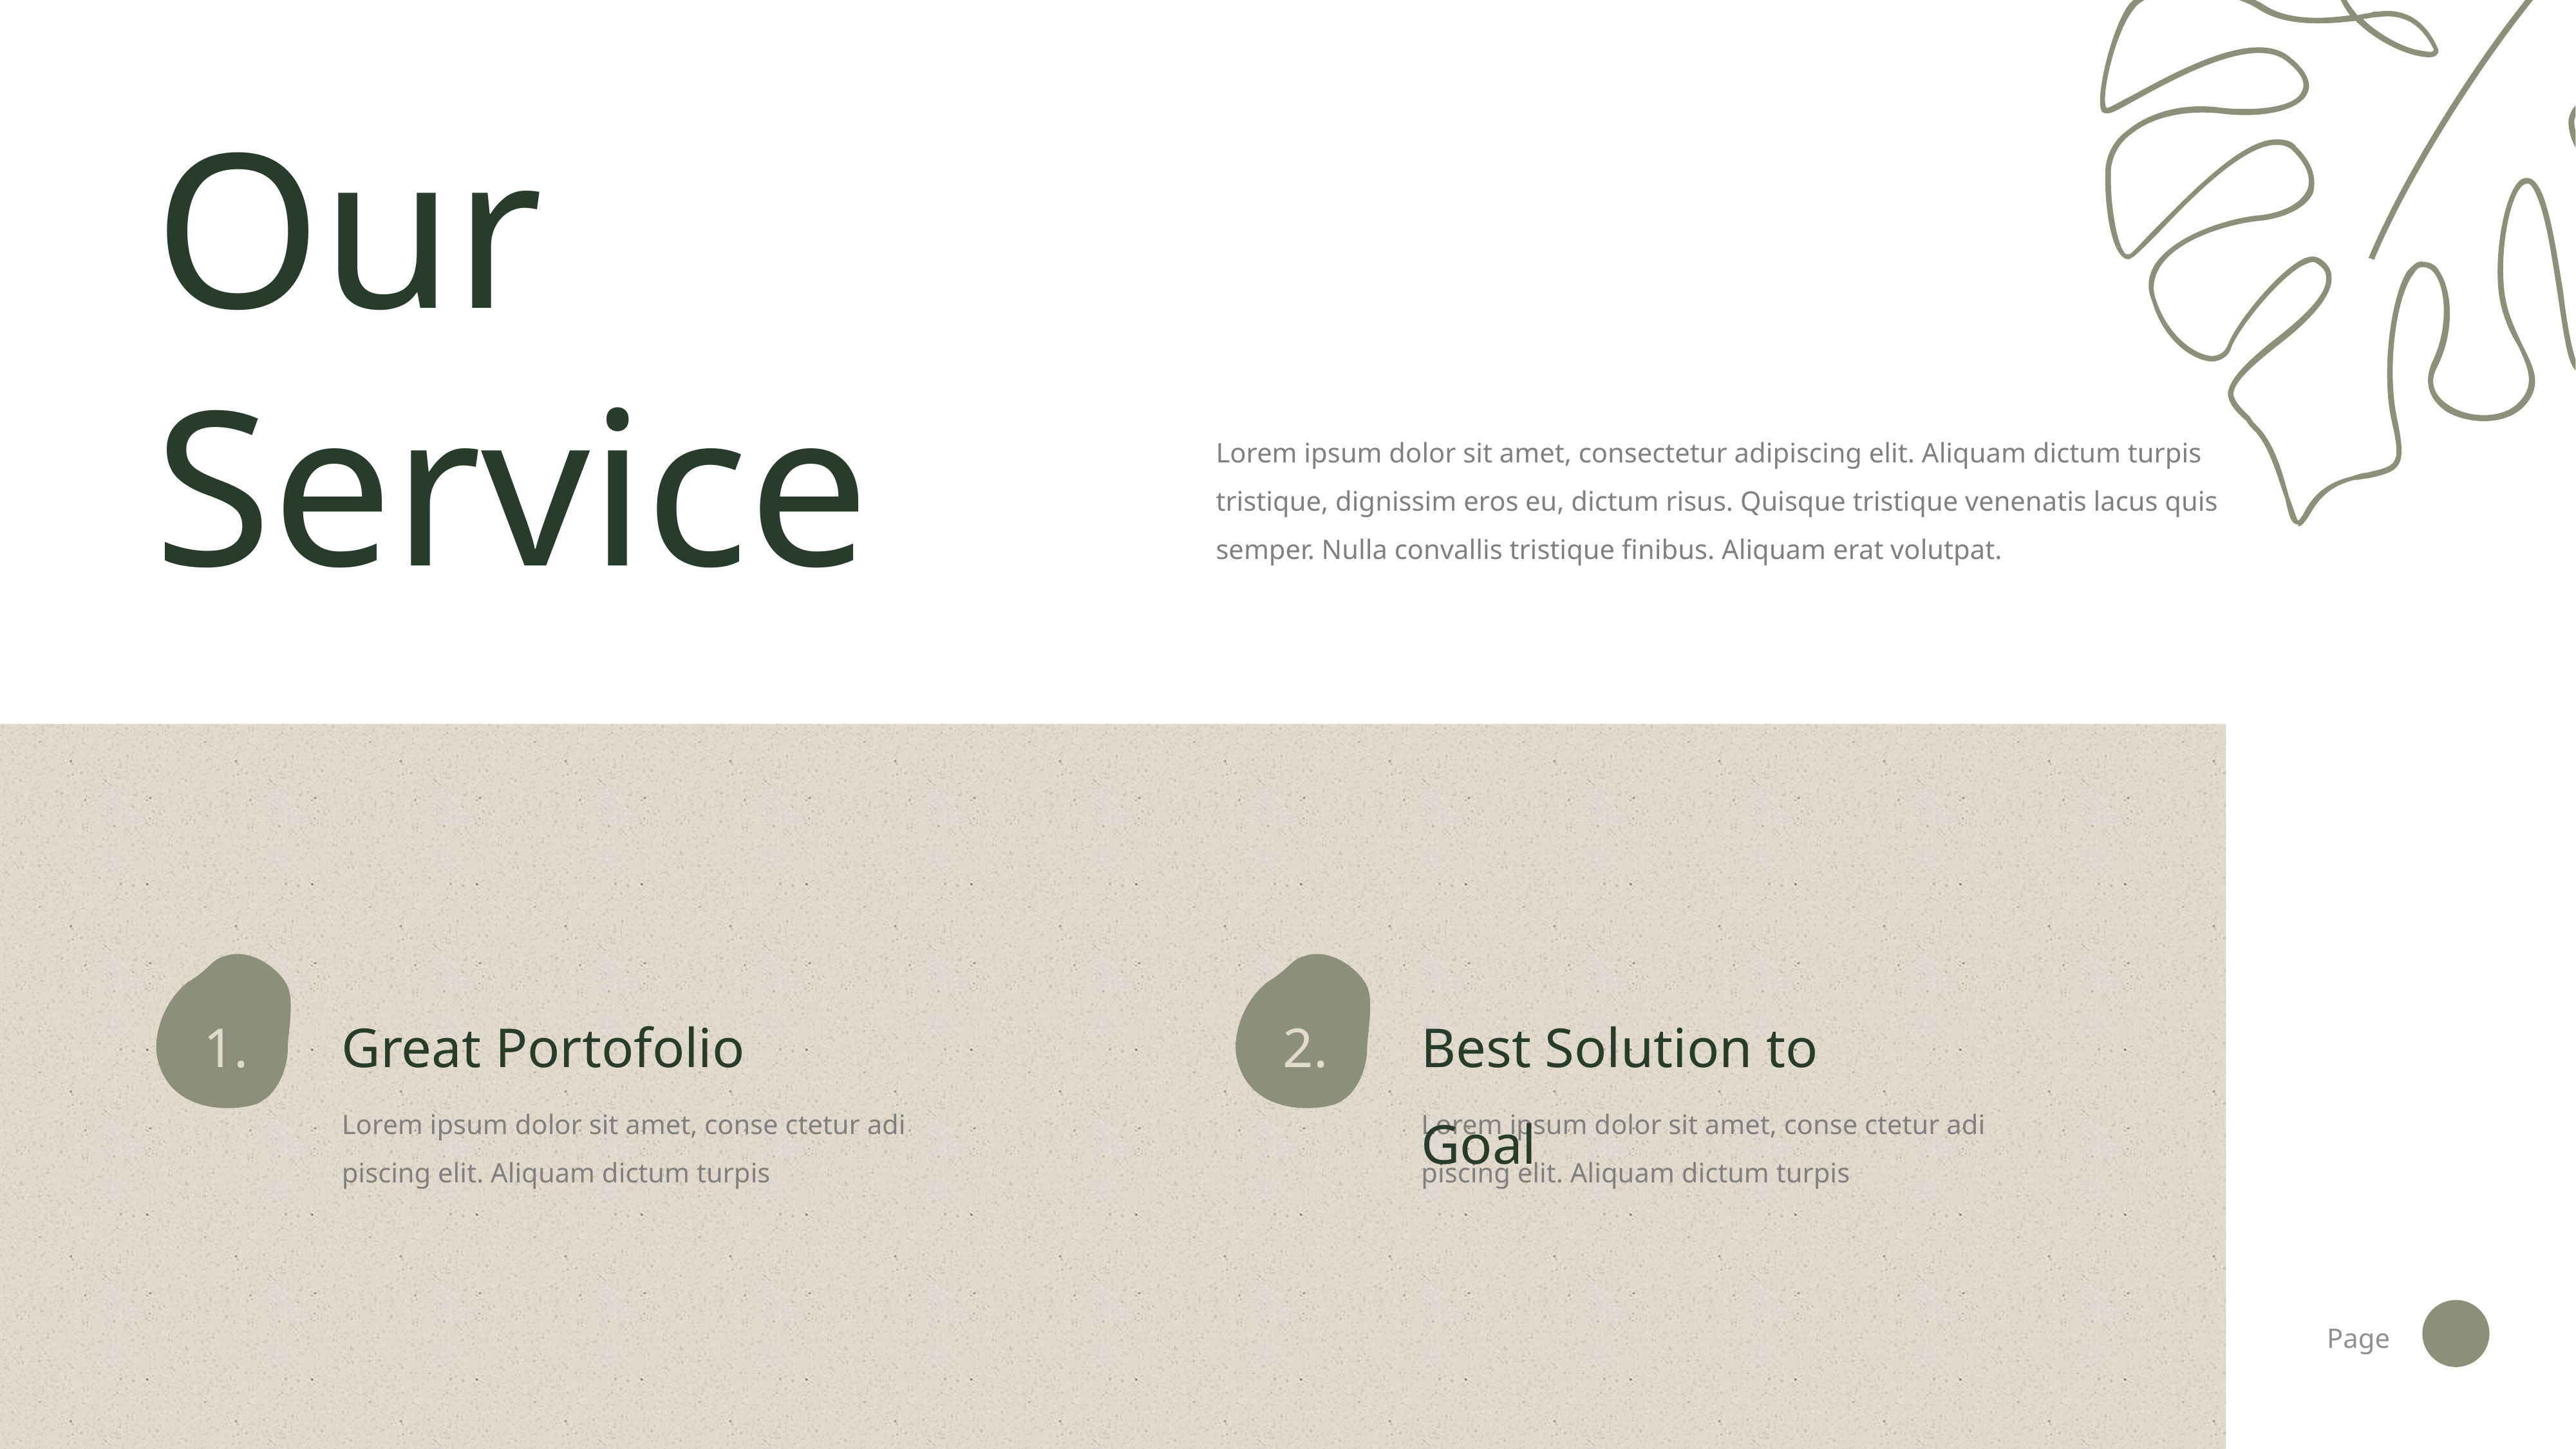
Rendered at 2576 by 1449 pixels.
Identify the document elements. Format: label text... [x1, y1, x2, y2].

text_box [2430, 1356, 2482, 1368]
text_box [2100, 0, 2576, 527]
text_box [2441, 1299, 2471, 1303]
slide_number 27 [2418, 1303, 2491, 1356]
list 2. [1255, 976, 1357, 1075]
list Lorem ipsum dolor sit amet, consectetur adipiscing elit. Aliquam dictum turpis tristique, dignissim eros eu, dictum risus. Quisque tristique venenatis lacus quis semper. Nulla convallis tristique finibus. Aliquam erat volutpat. [1206, 415, 2253, 572]
list Lorem ipsum dolor sit amet, conse ctetur adi piscing elit. Aliquam dictum turpis [332, 1086, 921, 1189]
list Lorem ipsum dolor sit amet, conse ctetur adi piscing elit. Aliquam dictum turpis [1411, 1086, 2000, 1189]
text_box [1236, 954, 1371, 1108]
list Best Solution to Goal [1411, 976, 1955, 1075]
slide_number Page [2317, 1303, 2418, 1356]
list Great Portofolio [332, 976, 875, 1075]
list Our Service [144, 88, 986, 619]
list 1. [175, 976, 277, 1075]
text_box [0, 724, 2226, 1449]
text_box [156, 954, 291, 1108]
